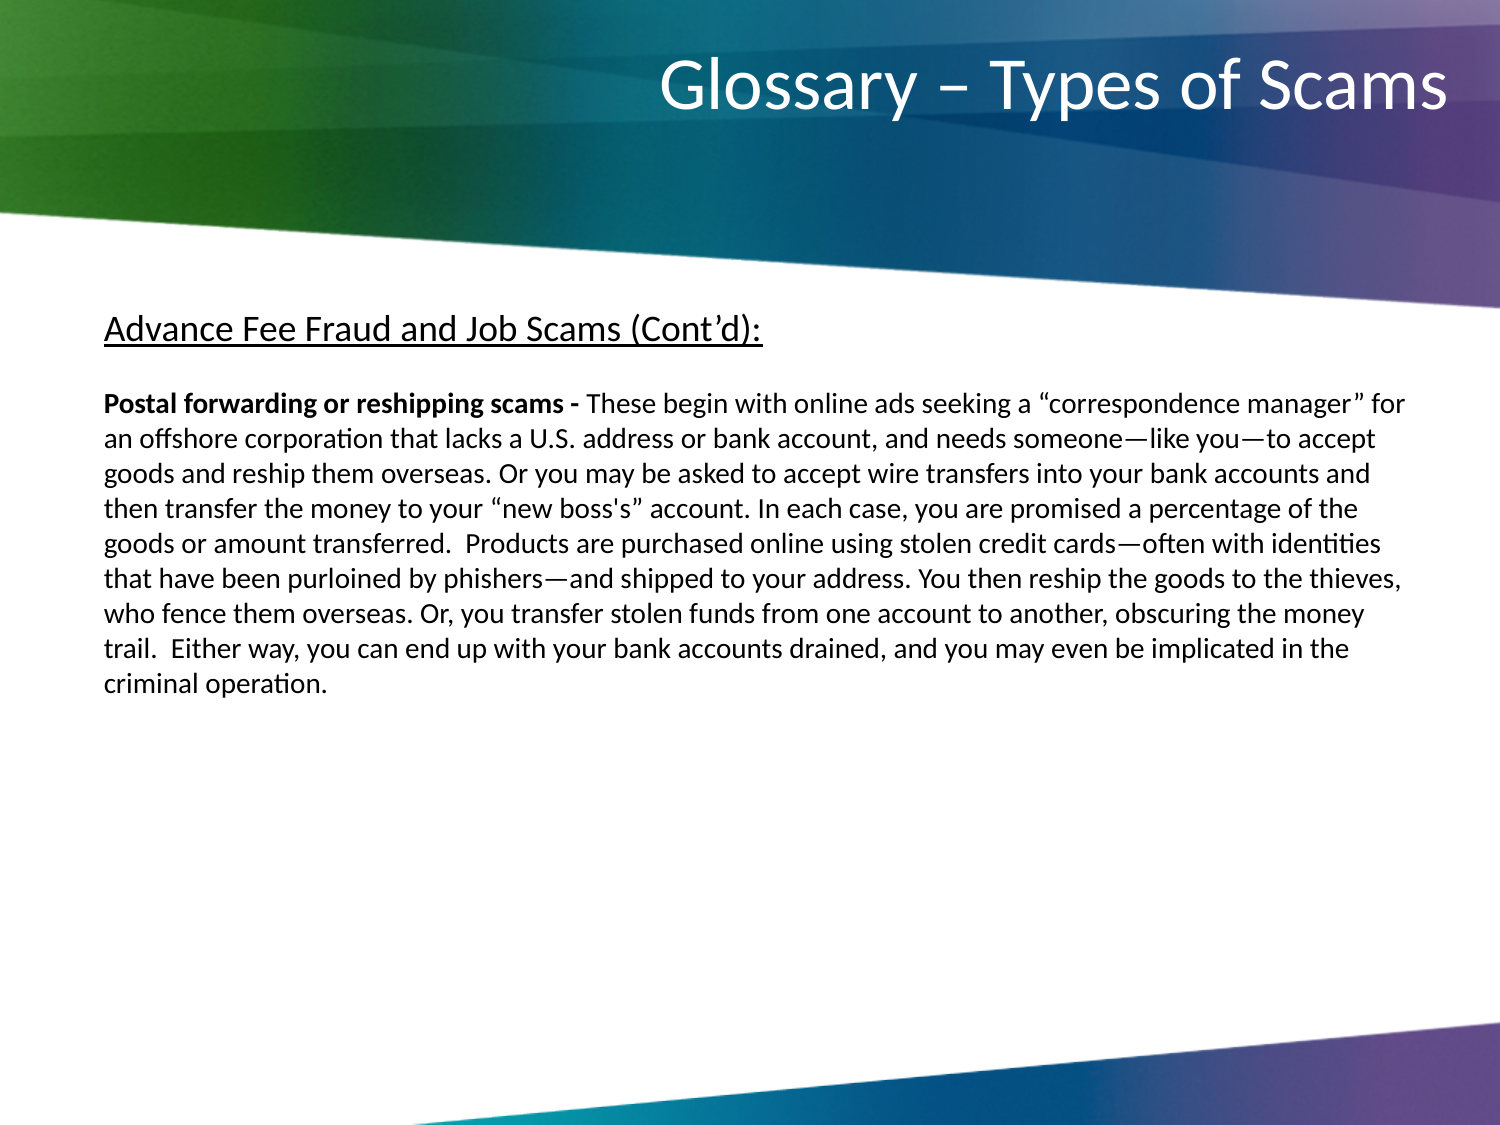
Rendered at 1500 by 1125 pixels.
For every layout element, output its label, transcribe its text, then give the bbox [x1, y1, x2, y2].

picture [0, 0, 1500, 1125]
text_box Advance Fee Fraud and Job Scams (Cont’d): Postal forwarding or reshipping scams - These begin with online ads seeking a “correspondence manager” for an offshore corporation that lacks a U.S. address or bank account, and needs someone—like you—to accept goods and reship them overseas. Or you may be asked to accept wire transfers into your bank accounts and then transfer the money to your “new boss's” account. In each case, you are promised a percentage of the goods or amount transferred. Products are purchased online using stolen credit cards—often with identities that have been purloined by phishers—and shipped to your address. You then reship the goods to the thieves, who fence them overseas. Or, you transfer stolen funds from one account to another, obscuring the money trail. Either way, you can end up with your bank accounts drained, and you may even be implicated in the criminal operation. [88, 296, 1429, 707]
title Glossary – Types of Scams [0, 37, 1466, 226]
